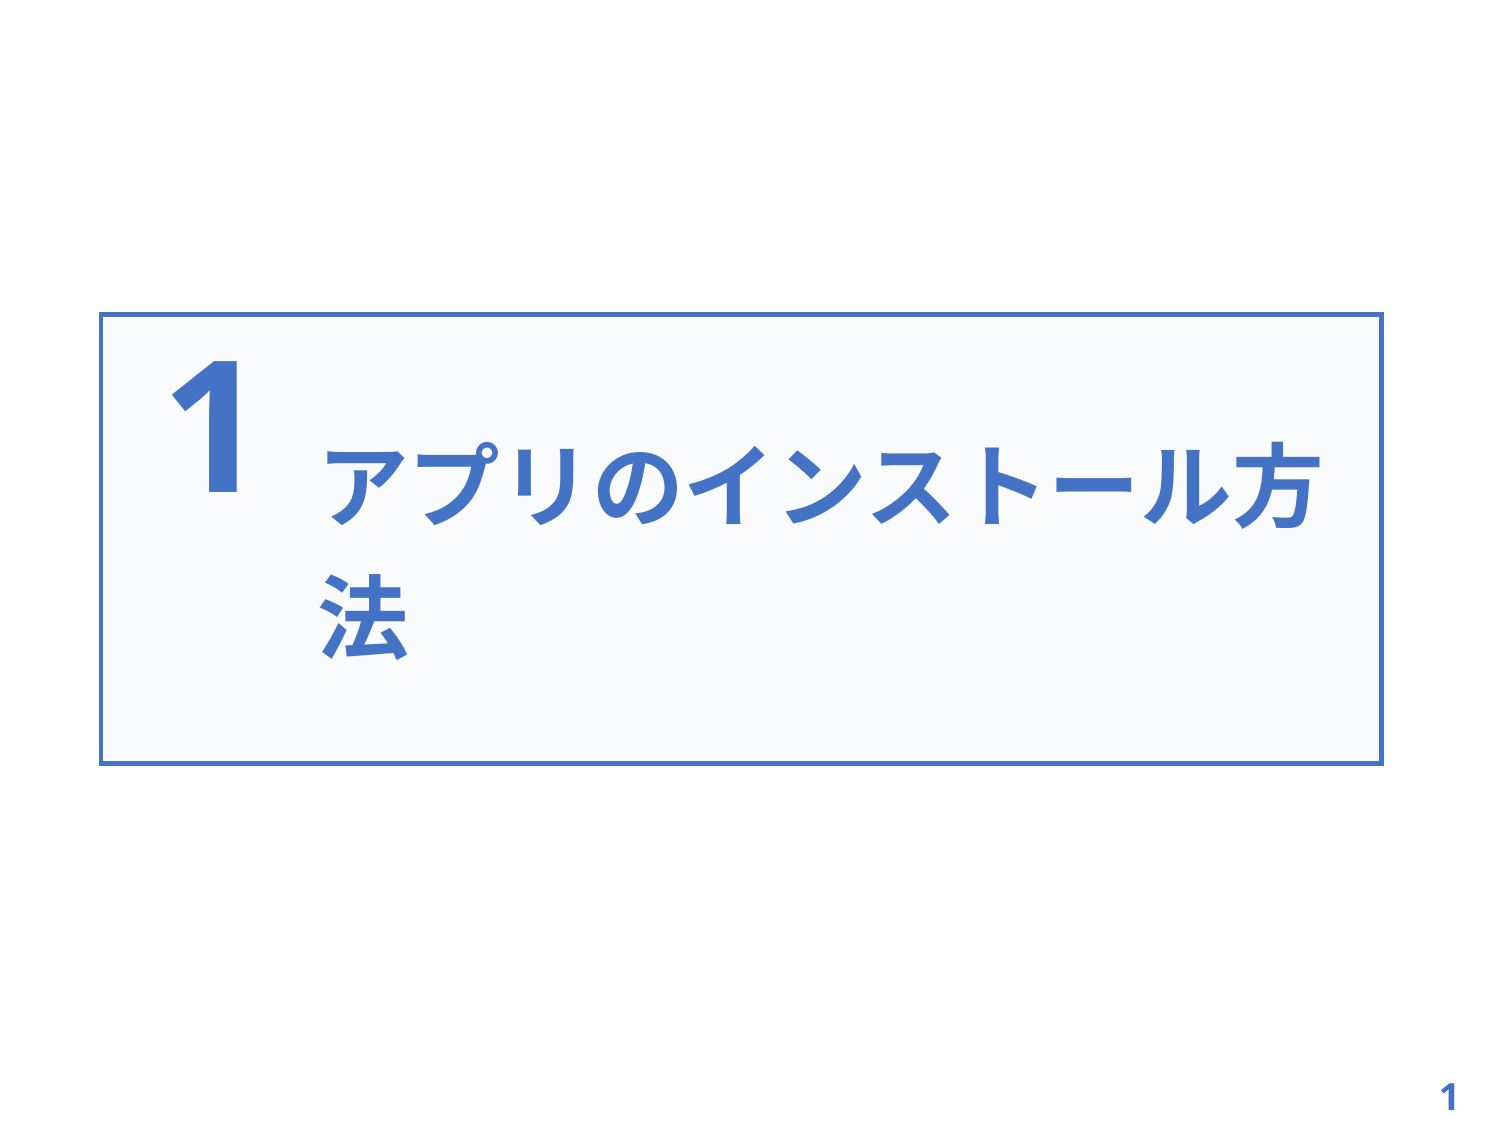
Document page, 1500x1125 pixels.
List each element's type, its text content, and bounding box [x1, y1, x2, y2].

text_box 1 [86, 301, 342, 537]
text_box アプリのインストール方法 [302, 379, 1375, 699]
text_box 1 [1402, 1065, 1497, 1125]
